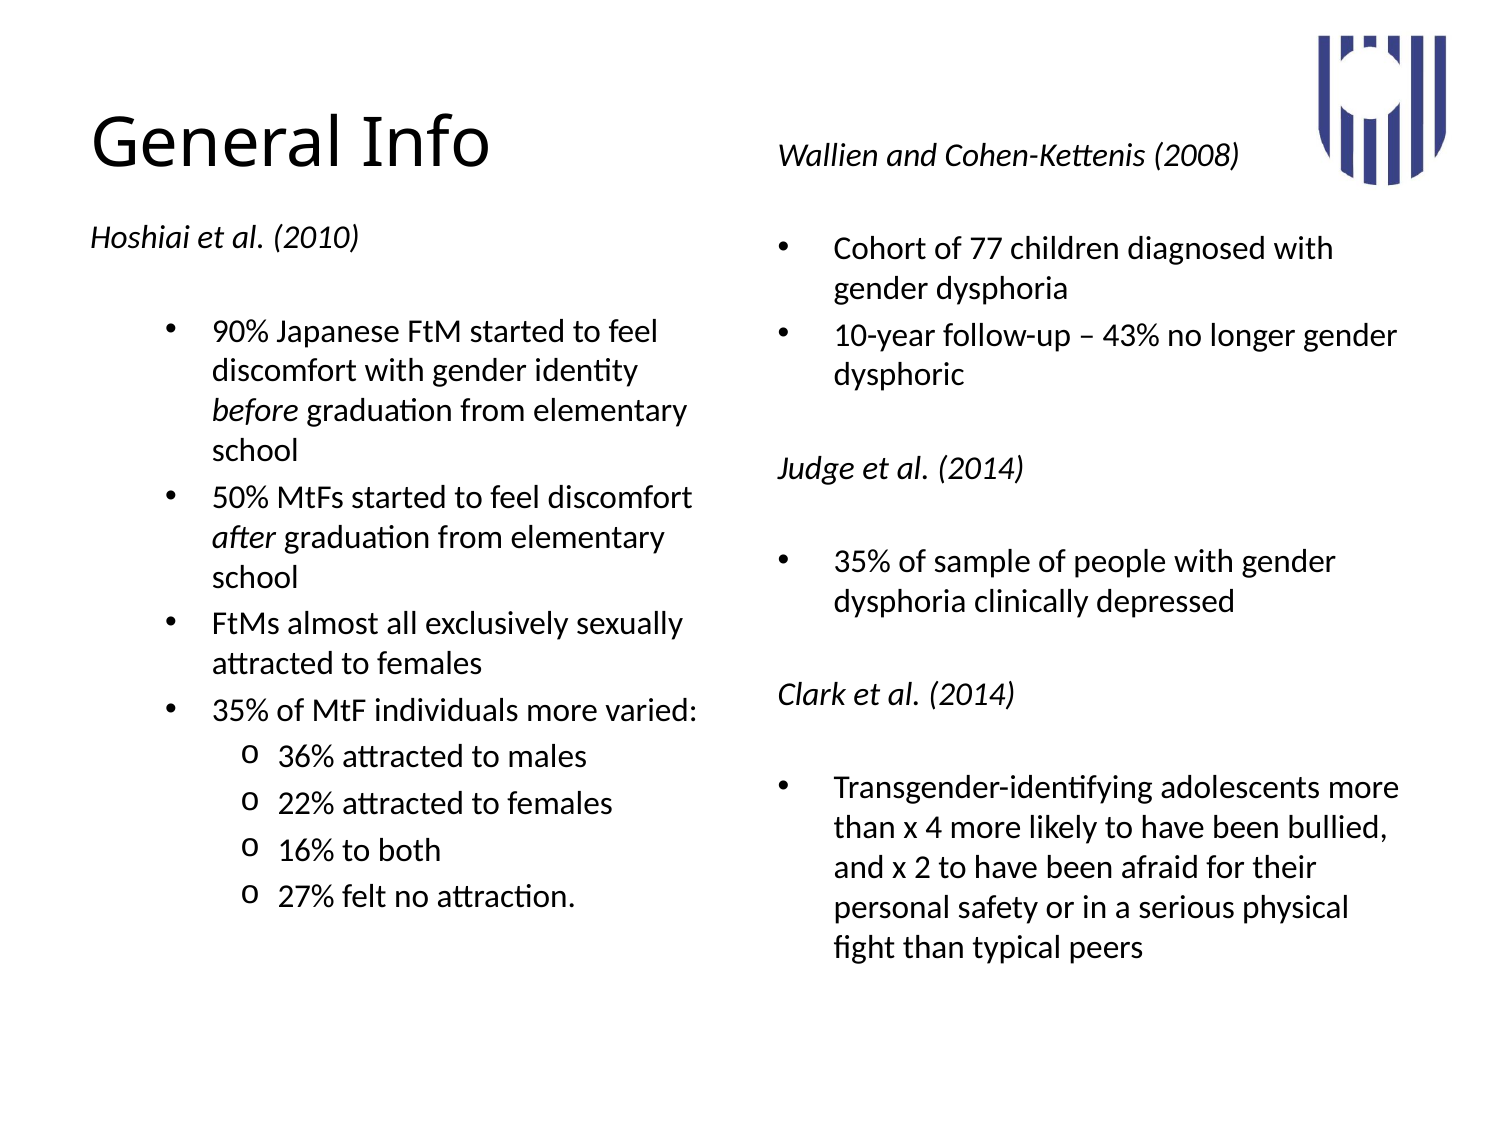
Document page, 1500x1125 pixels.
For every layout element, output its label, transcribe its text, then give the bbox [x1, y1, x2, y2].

list Hoshiai et al. (2010) 90% Japanese FtM started to feel discomfort with gender identity before graduation from elementary school 50% MtFs started to feel discomfort after graduation from elementary school FtMs almost all exclusively sexually attracted to females 35% of MtF individuals more varied: 36% attracted to males 22% attracted to females 16% to both 27% felt no attraction. [75, 208, 738, 1047]
picture [1266, 0, 1500, 233]
title General Info [75, 45, 1425, 233]
list Wallien and Cohen-Kettenis (2008) Cohort of 77 children diagnosed with gender dysphoria 10-year follow-up – 43% no longer gender dysphoric Judge et al. (2014) 35% of sample of people with gender dysphoria clinically depressed Clark et al. (2014) Transgender-identifying adolescents more than x 4 more likely to have been bullied, and x 2 to have been afraid for their personal safety or in a serious physical fight than typical peers [762, 125, 1425, 1005]
